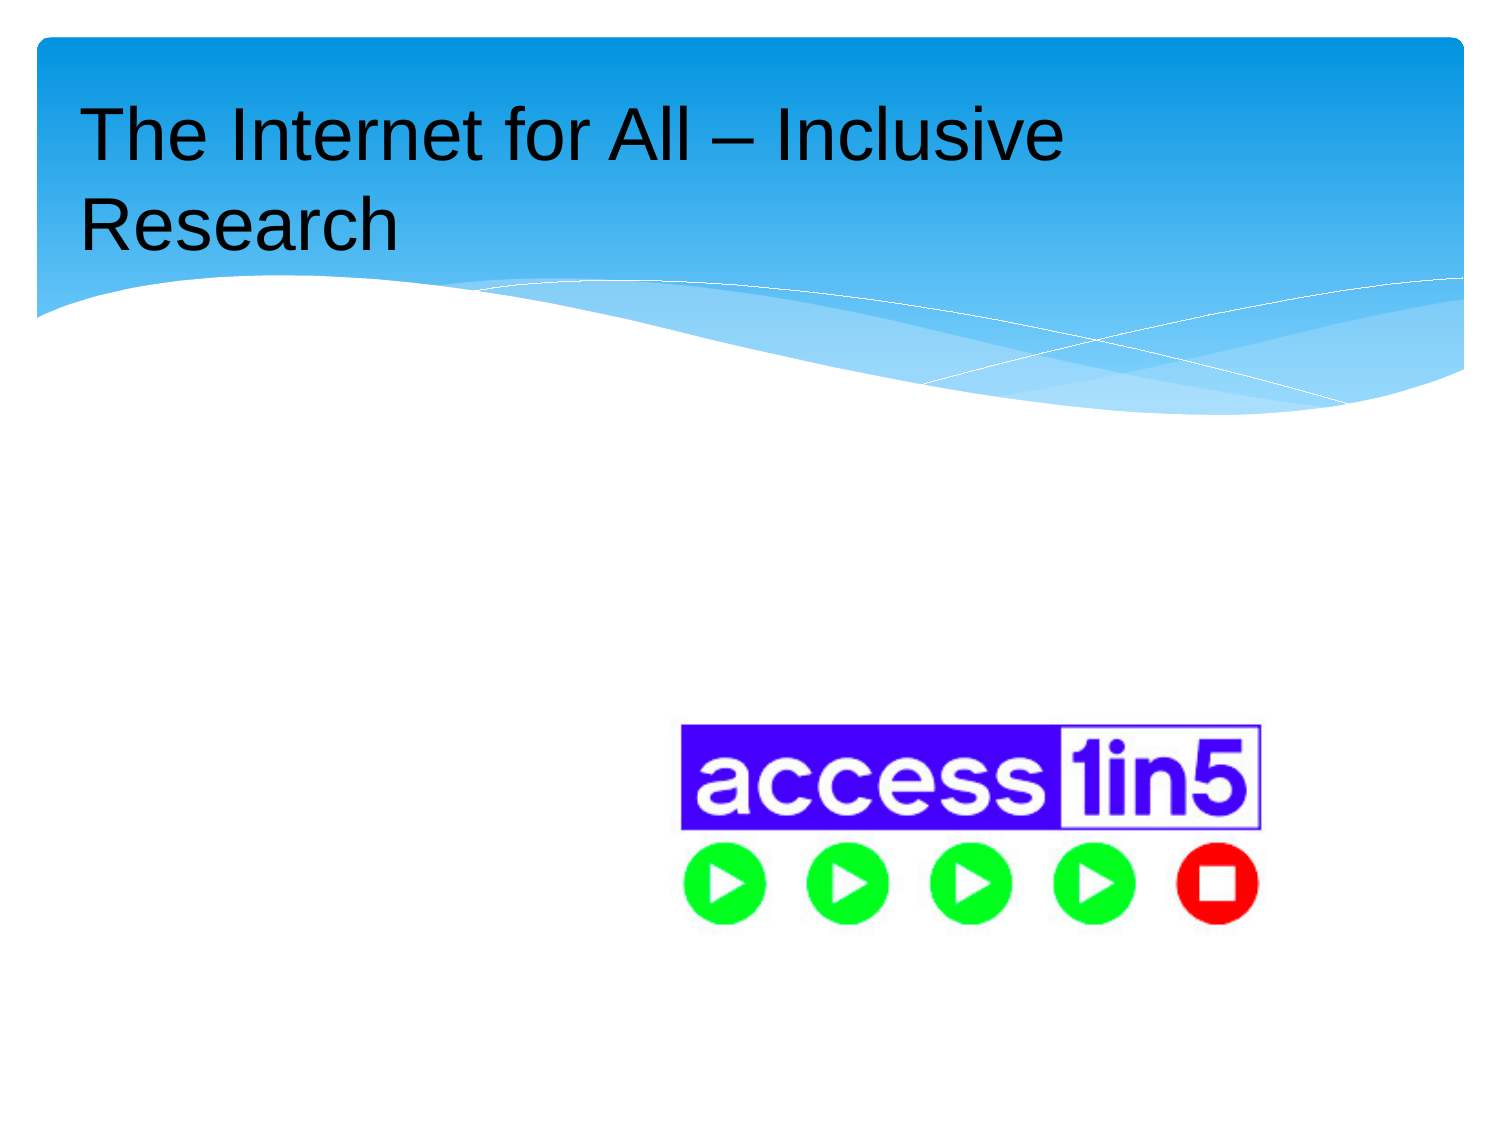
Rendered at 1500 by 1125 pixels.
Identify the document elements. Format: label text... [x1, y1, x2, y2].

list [585, 644, 1359, 1006]
text_box The Internet for All – Inclusive Research [64, 78, 1105, 273]
